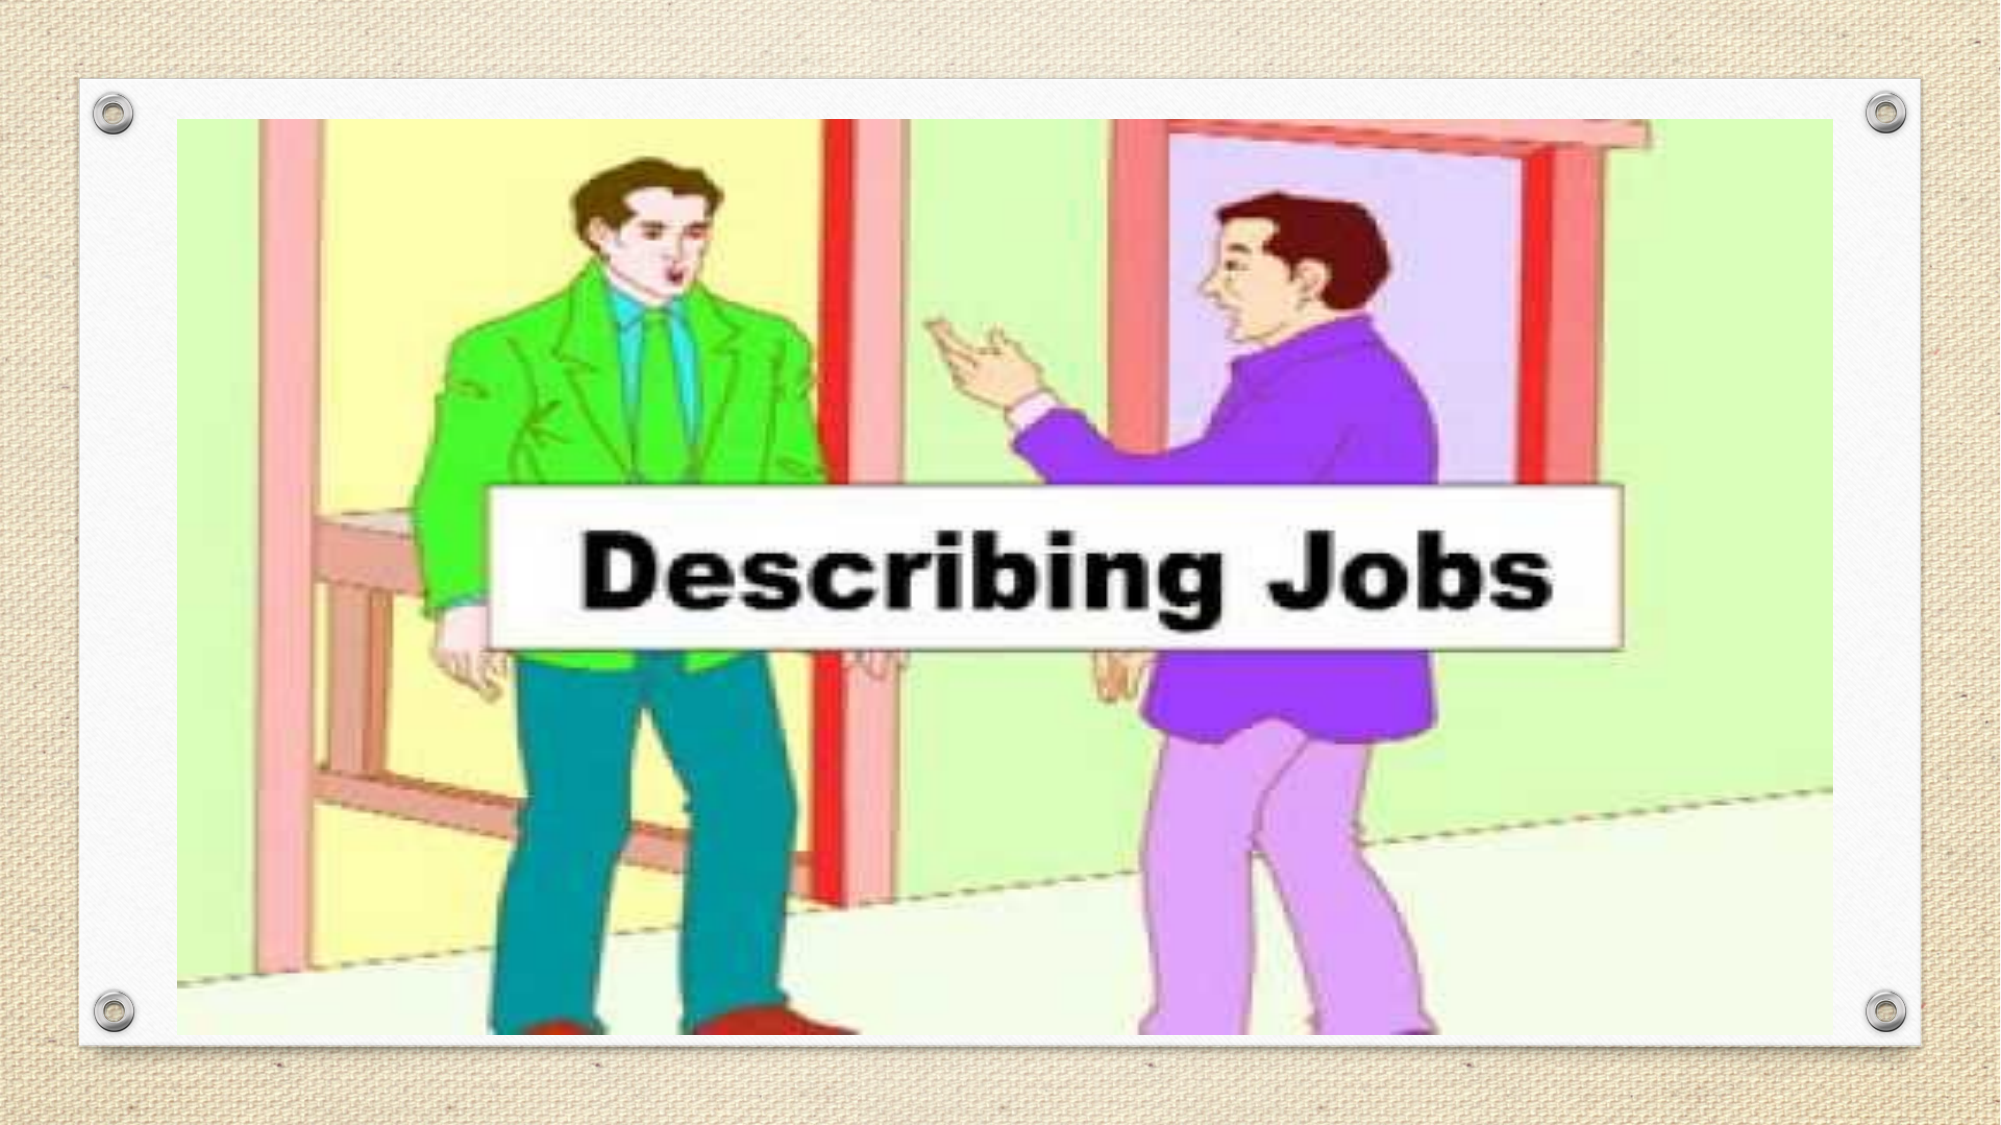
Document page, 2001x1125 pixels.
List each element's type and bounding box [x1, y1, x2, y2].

list [177, 119, 1833, 1036]
picture [0, 0, 2001, 1125]
